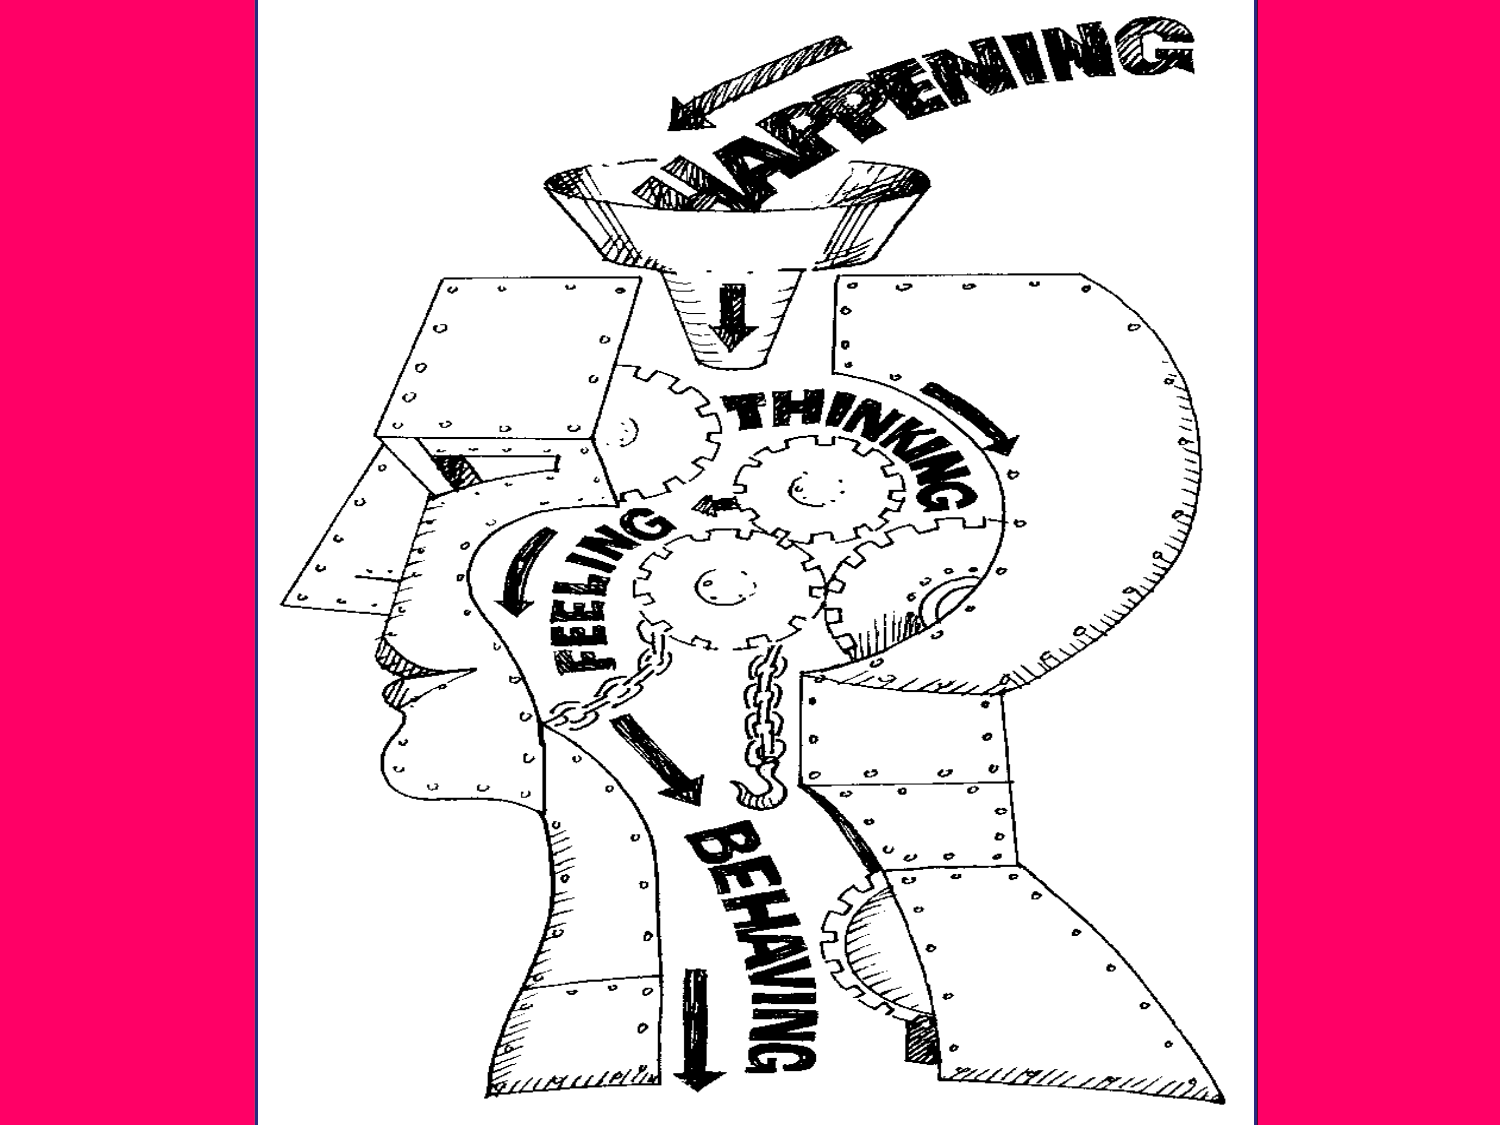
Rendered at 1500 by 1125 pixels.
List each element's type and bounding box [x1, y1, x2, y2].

list [257, 0, 1255, 1125]
